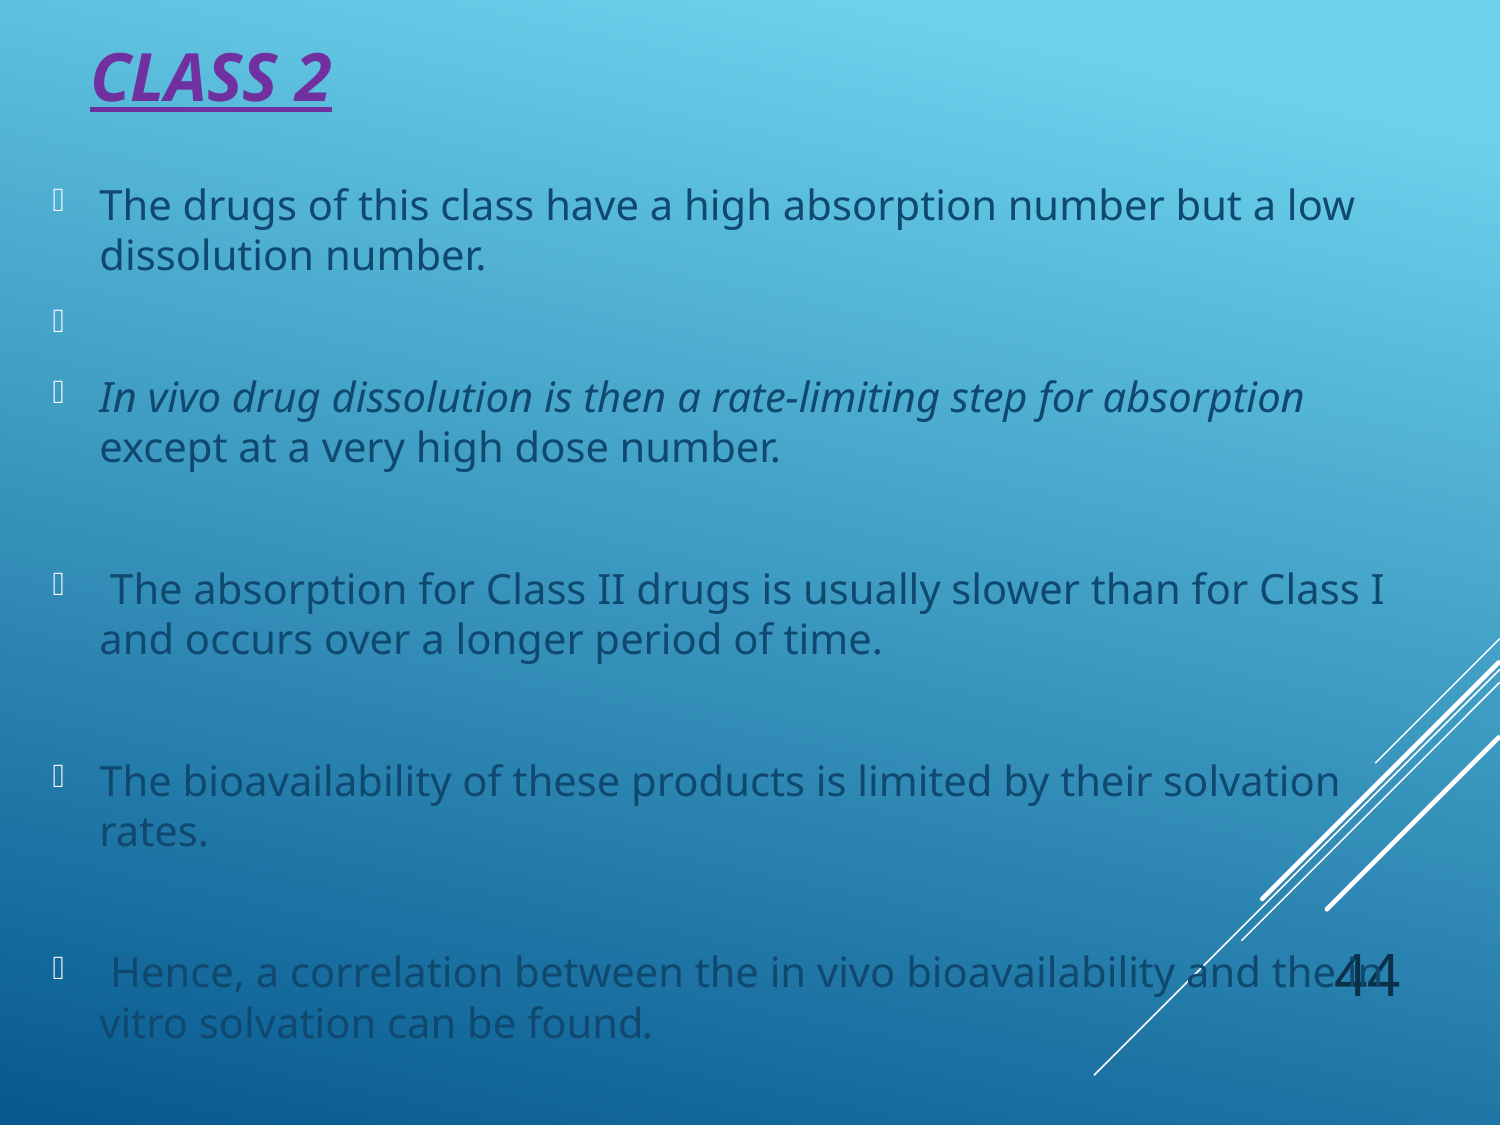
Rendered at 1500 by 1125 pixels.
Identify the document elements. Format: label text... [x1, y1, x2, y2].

slide_number 44 [1275, 915, 1416, 1025]
title Class 2 [75, 24, 1425, 125]
list The drugs of this class have a high absorption number but a low dissolution number. In vivo drug dissolution is then a rate-limiting step for absorption except at a very high dose number. The absorption for Class II drugs is usually slower than for Class I and occurs over a longer period of time. The bioavailability of these products is limited by their solvation rates. Hence, a correlation between the in vivo bioavailability and the in vitro solvation can be found. [37, 149, 1438, 1075]
